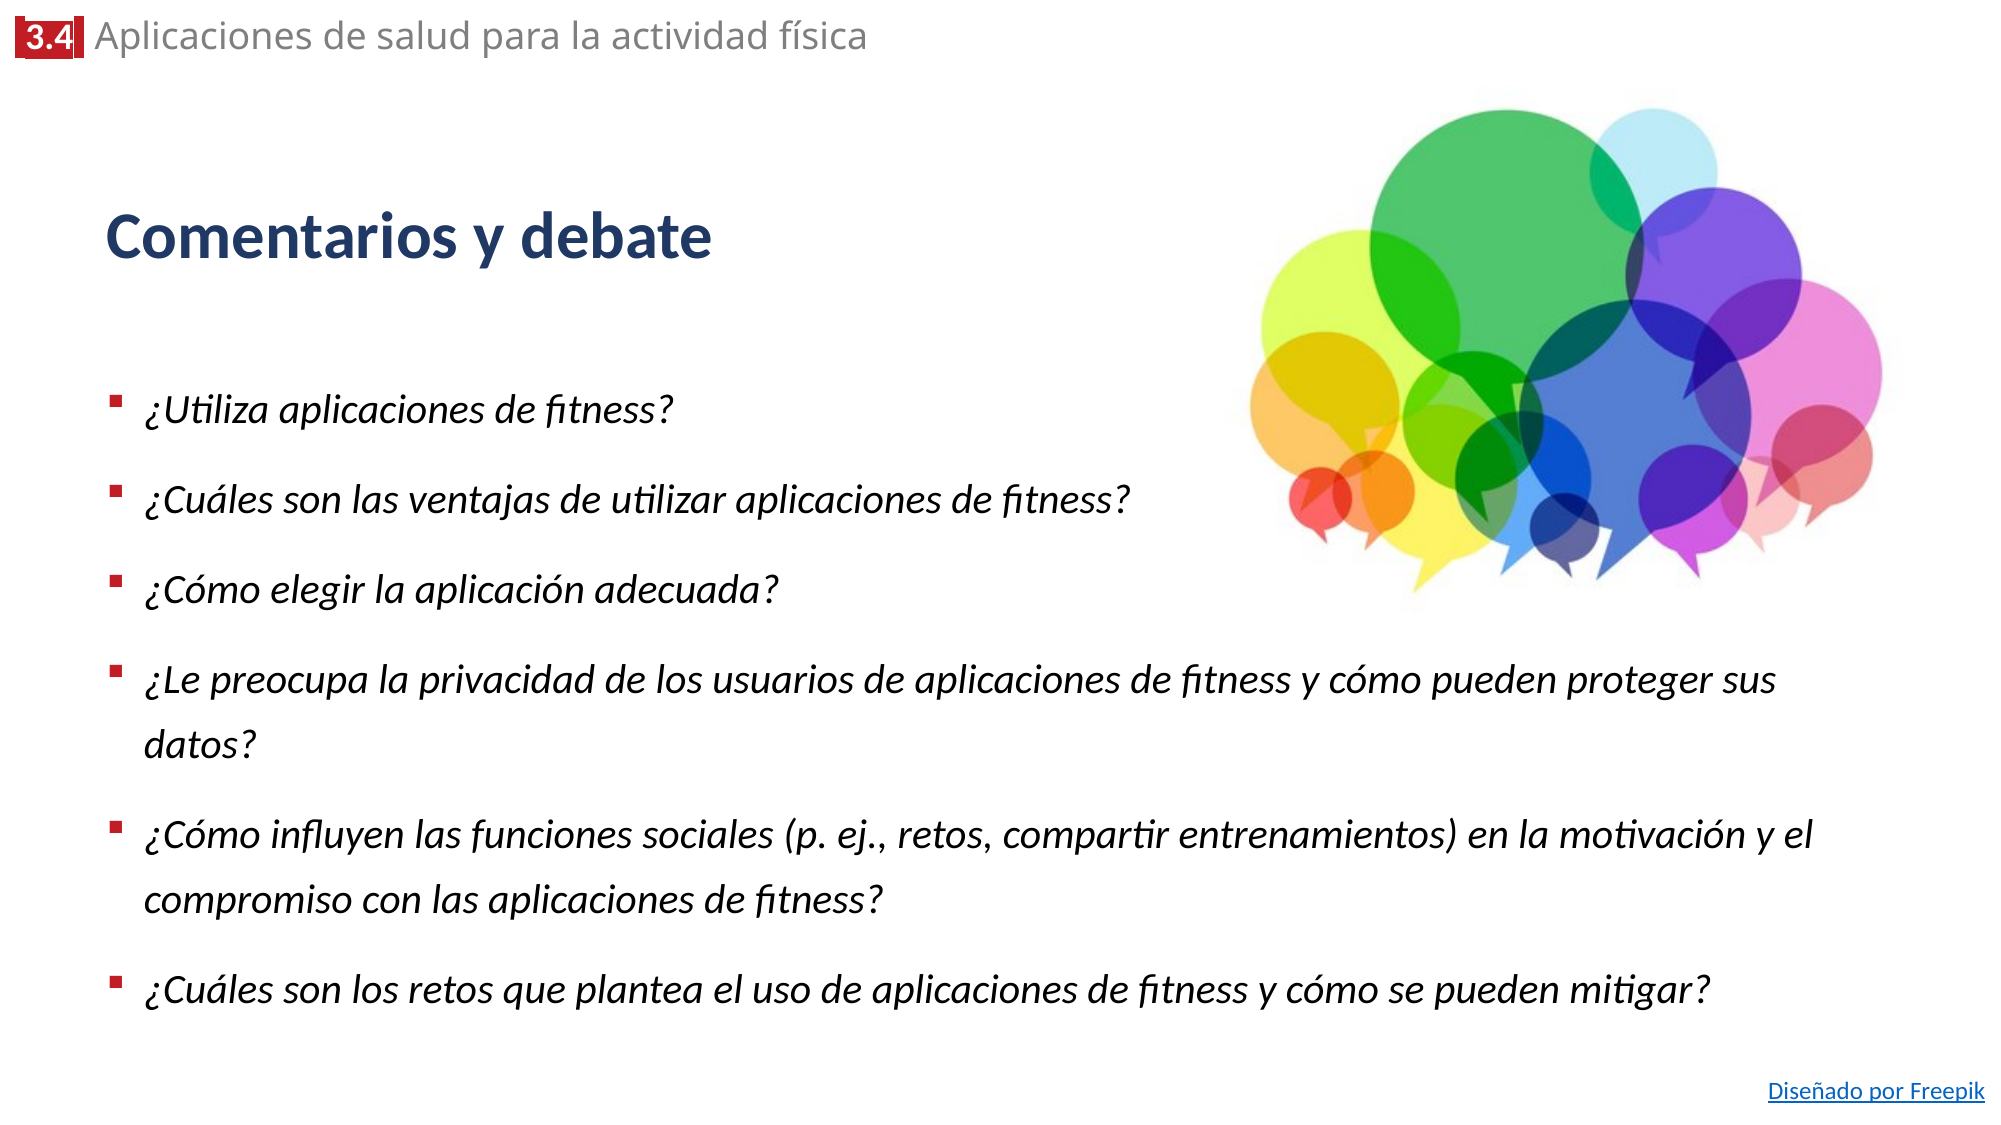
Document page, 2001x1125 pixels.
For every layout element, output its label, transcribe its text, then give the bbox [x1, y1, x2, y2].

picture [1214, 84, 1906, 617]
list ¿Utiliza aplicaciones de fitness? ¿Cuáles son las ventajas de utilizar aplicaciones de fitness? ¿Cómo elegir la aplicación adecuada? ¿Le preocupa la privacidad de los usuarios de aplicaciones de fitness y cómo pueden proteger sus datos? ¿Cómo influyen las funciones sociales (p. ej., retos, compartir entrenamientos) en la motivación y el compromiso con las aplicaciones de fitness? ¿Cuáles son los retos que plantea el uso de aplicaciones de fitness y cómo se pueden mitigar? [91, 358, 1906, 1051]
text_box Diseñado por Freepik [989, 1066, 2000, 1112]
title Comentarios y debate [91, 177, 1214, 297]
